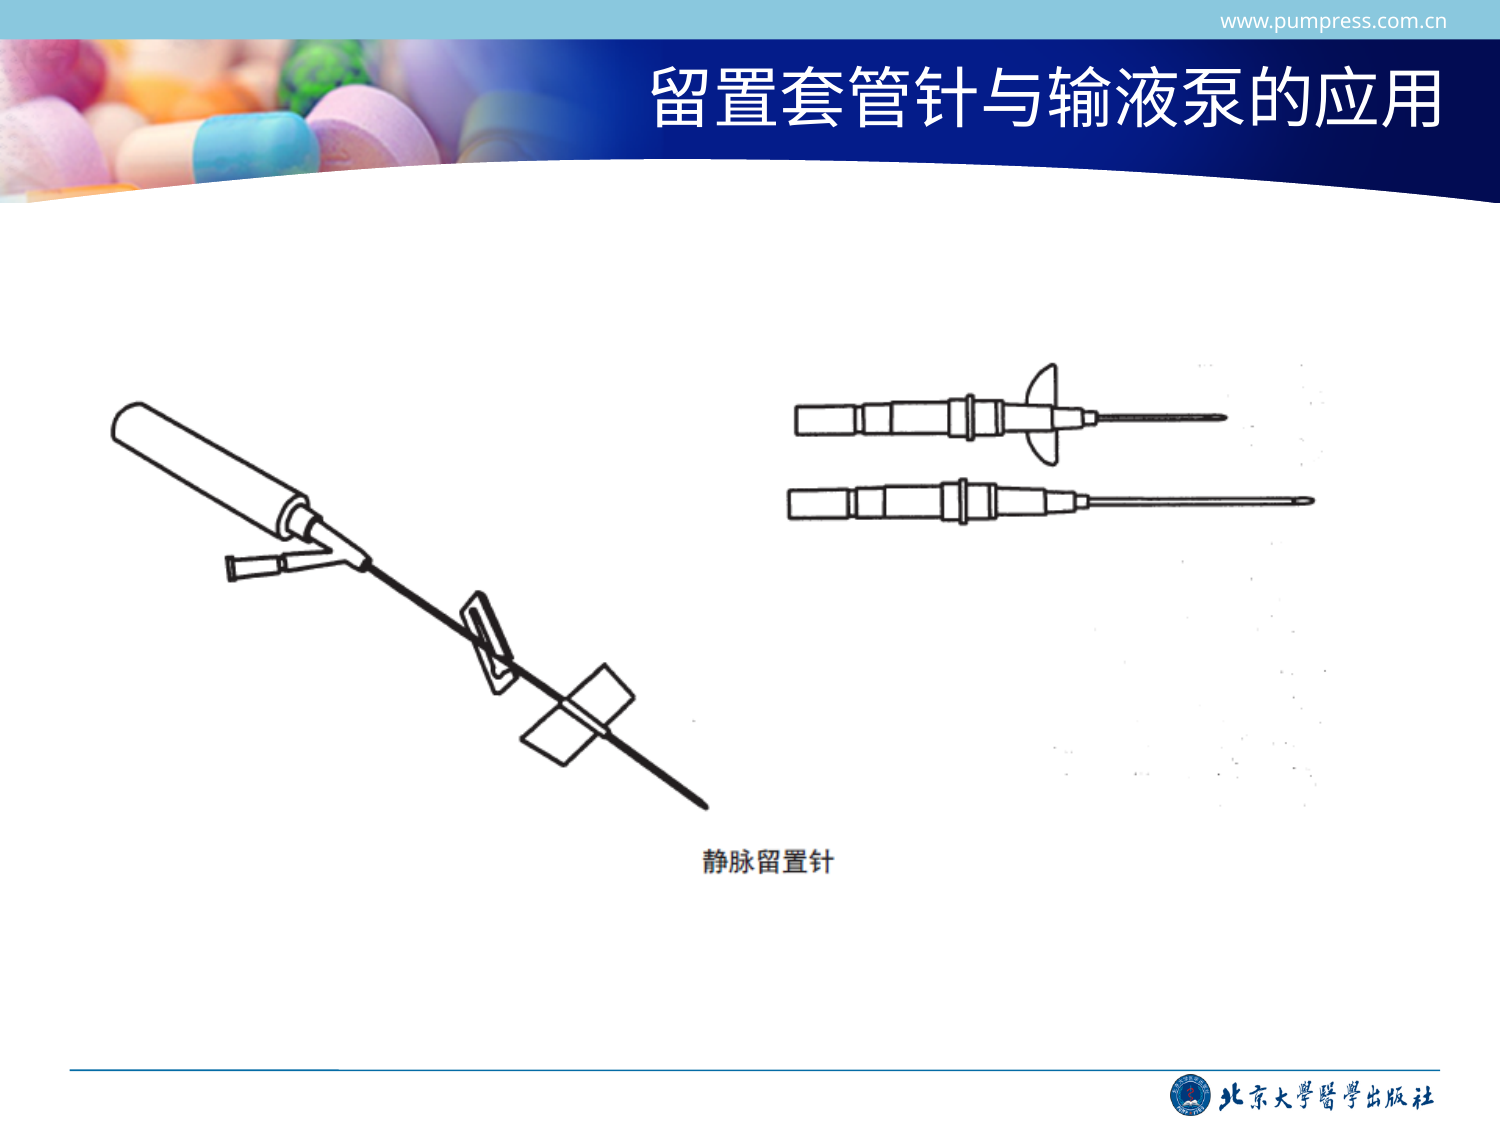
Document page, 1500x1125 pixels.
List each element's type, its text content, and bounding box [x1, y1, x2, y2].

picture [0, 40, 1500, 203]
title 留置套管针与输液泵的应用 [137, 49, 1463, 143]
slide_number www.pumpress.com.cn [1024, 0, 1463, 38]
picture [1170, 1074, 1436, 1118]
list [53, 346, 1459, 904]
